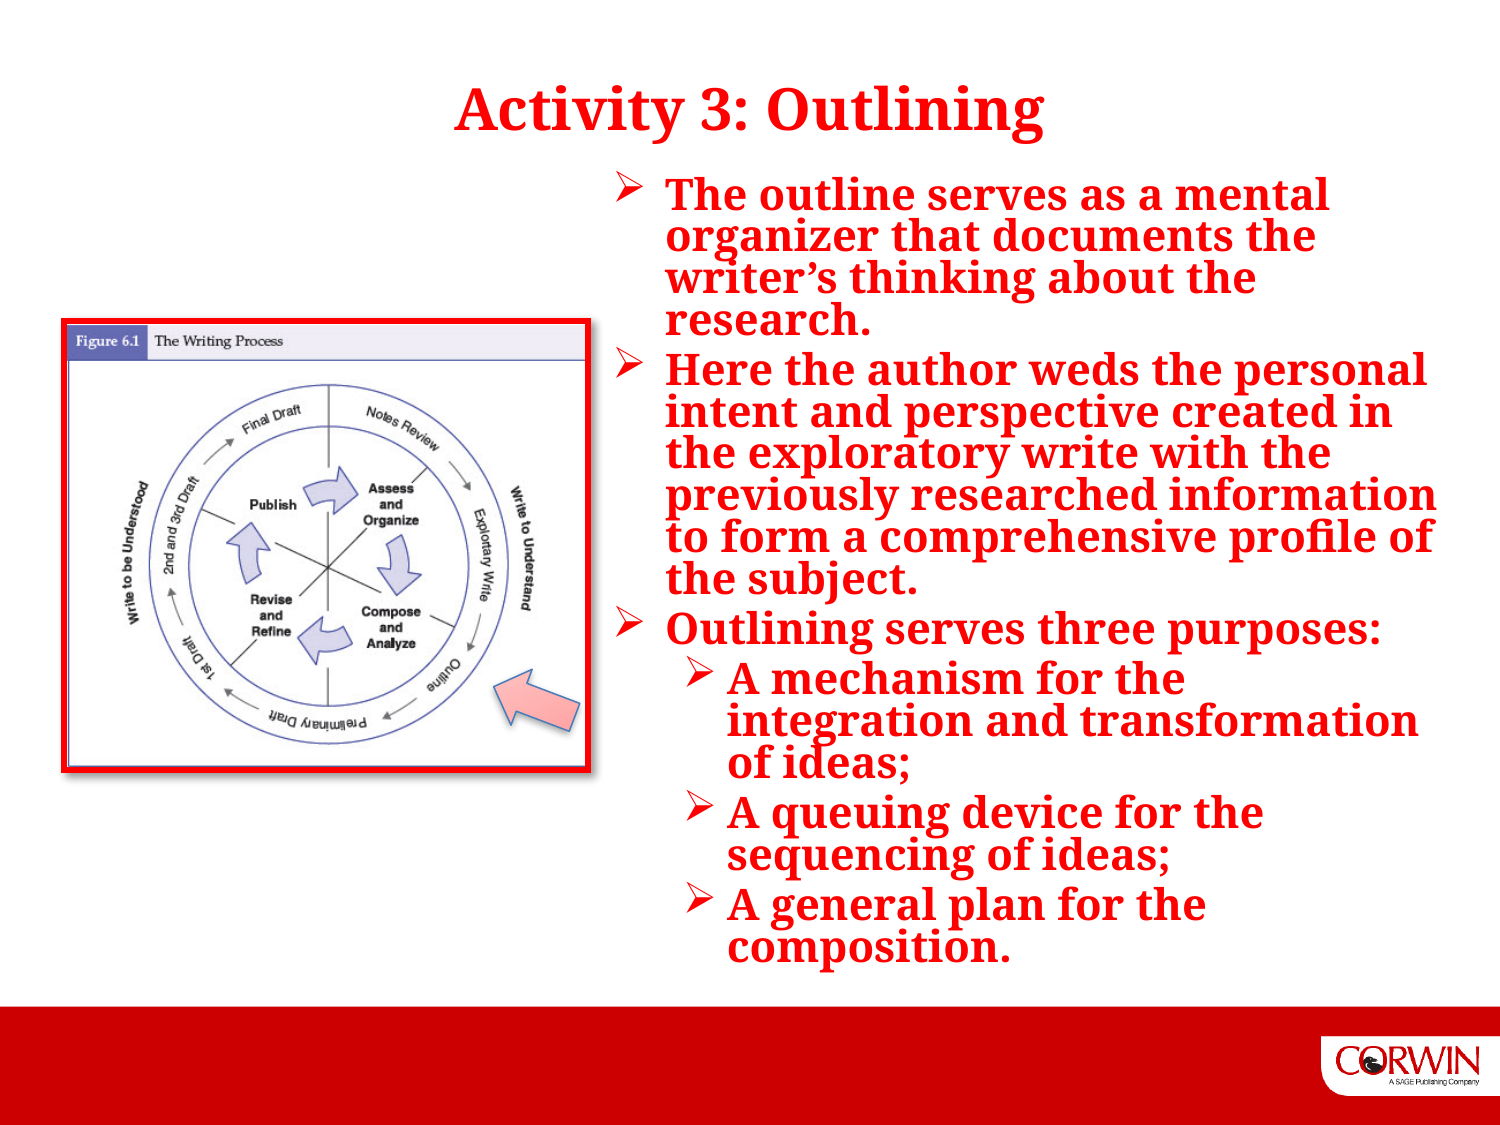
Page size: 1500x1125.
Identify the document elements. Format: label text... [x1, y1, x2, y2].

list The outline serves as a mental organizer that documents the writer’s thinking about the research. Here the author weds the personal intent and perspective created in the exploratory write with the previously researched information to form a comprehensive profile of the subject. Outlining serves three purposes: A mechanism for the integration and transformation of ideas; A queuing device for the sequencing of ideas; A general plan for the composition. [597, 169, 1455, 1004]
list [66, 323, 586, 768]
title Activity 3: Outlining [75, 45, 1425, 170]
picture [0, 0, 1500, 1125]
